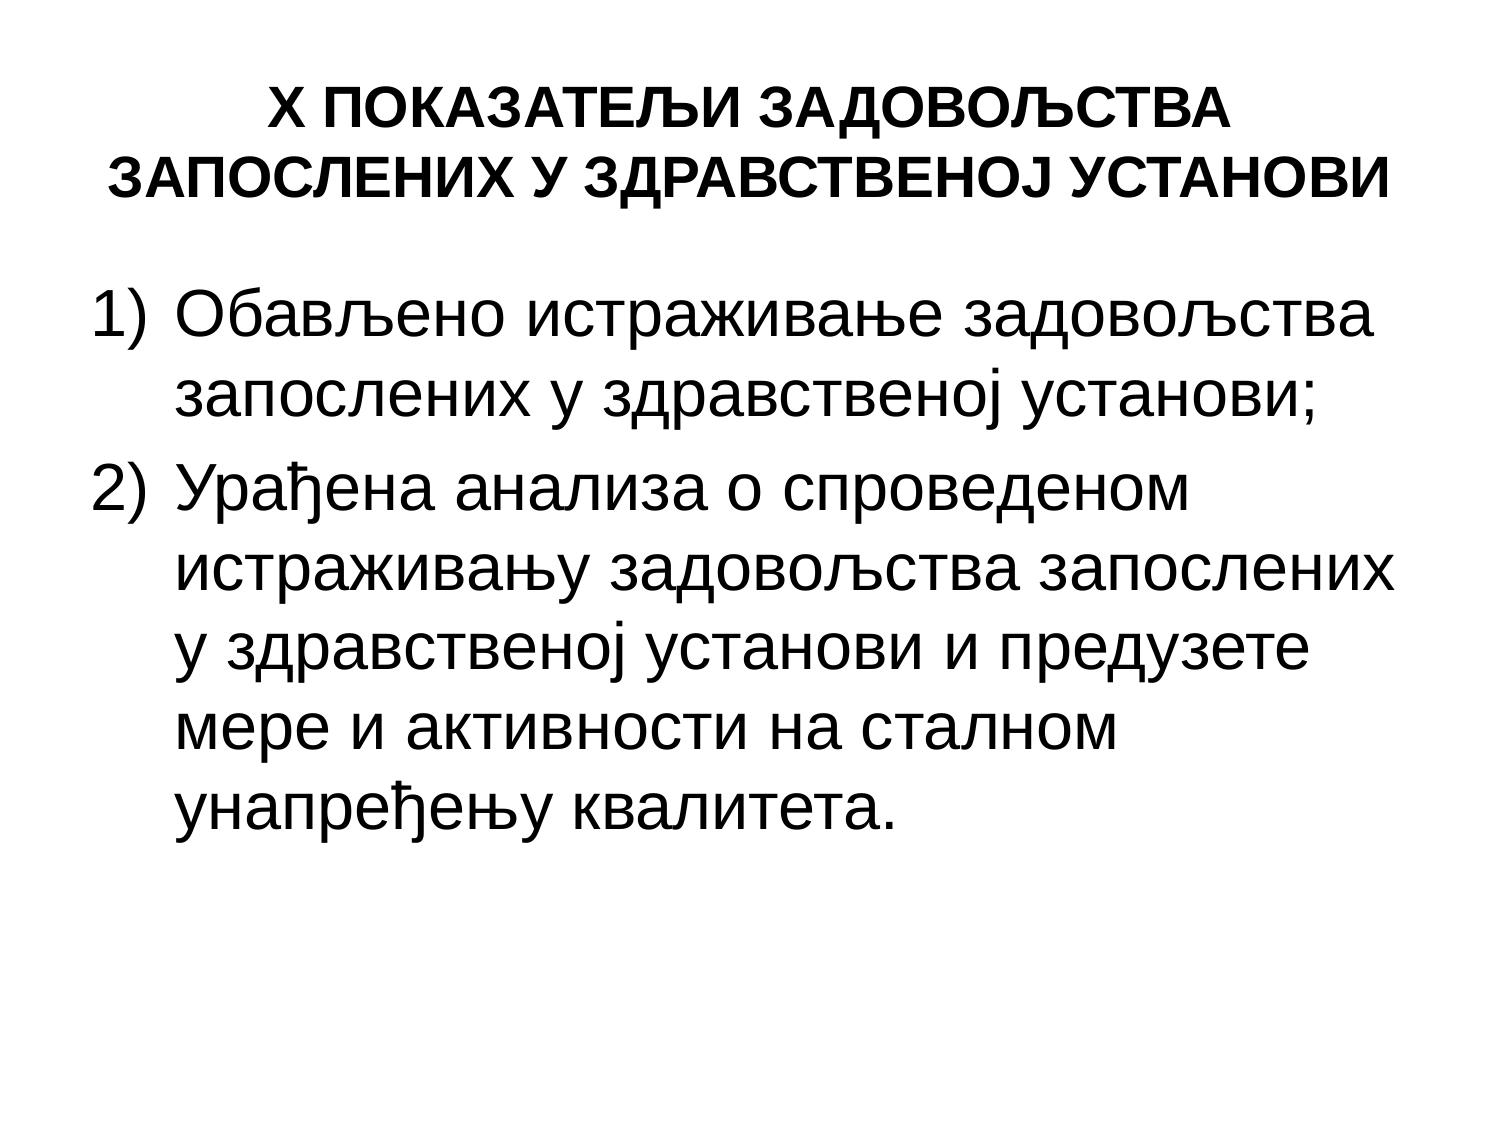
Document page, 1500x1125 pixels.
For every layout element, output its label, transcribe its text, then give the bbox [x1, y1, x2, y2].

title X ПОКАЗАТЕЉИ ЗАДОВОЉСТВА ЗАПОСЛЕНИХ У ЗДРАВСТВЕНОЈ УСТАНОВИ [75, 45, 1425, 233]
list Обављено истраживање задовољства запослених у здравственој установи; Урађена анализа о спроведеном истраживању задовољства запослених у здравственој установи и предузете мере и активности на сталном унапређењу квалитета. [75, 262, 1425, 1005]
